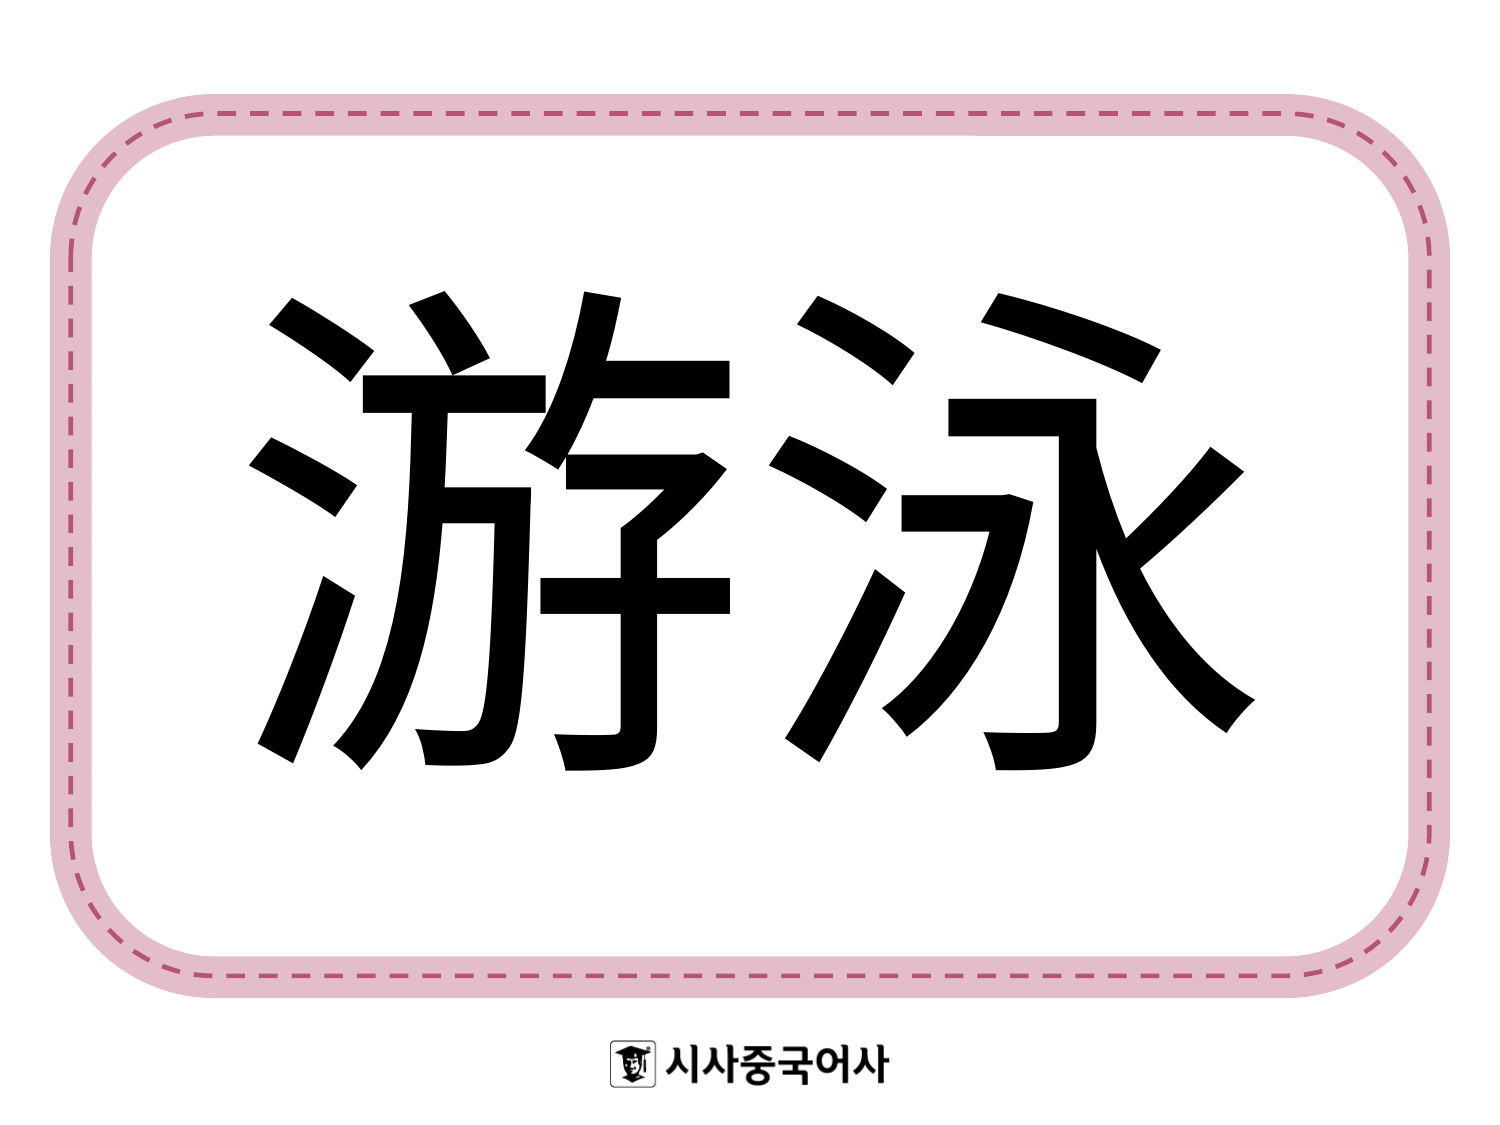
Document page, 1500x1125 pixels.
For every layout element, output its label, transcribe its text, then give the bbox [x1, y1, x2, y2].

text_box 游泳 [145, 189, 1354, 853]
picture [602, 1034, 898, 1094]
